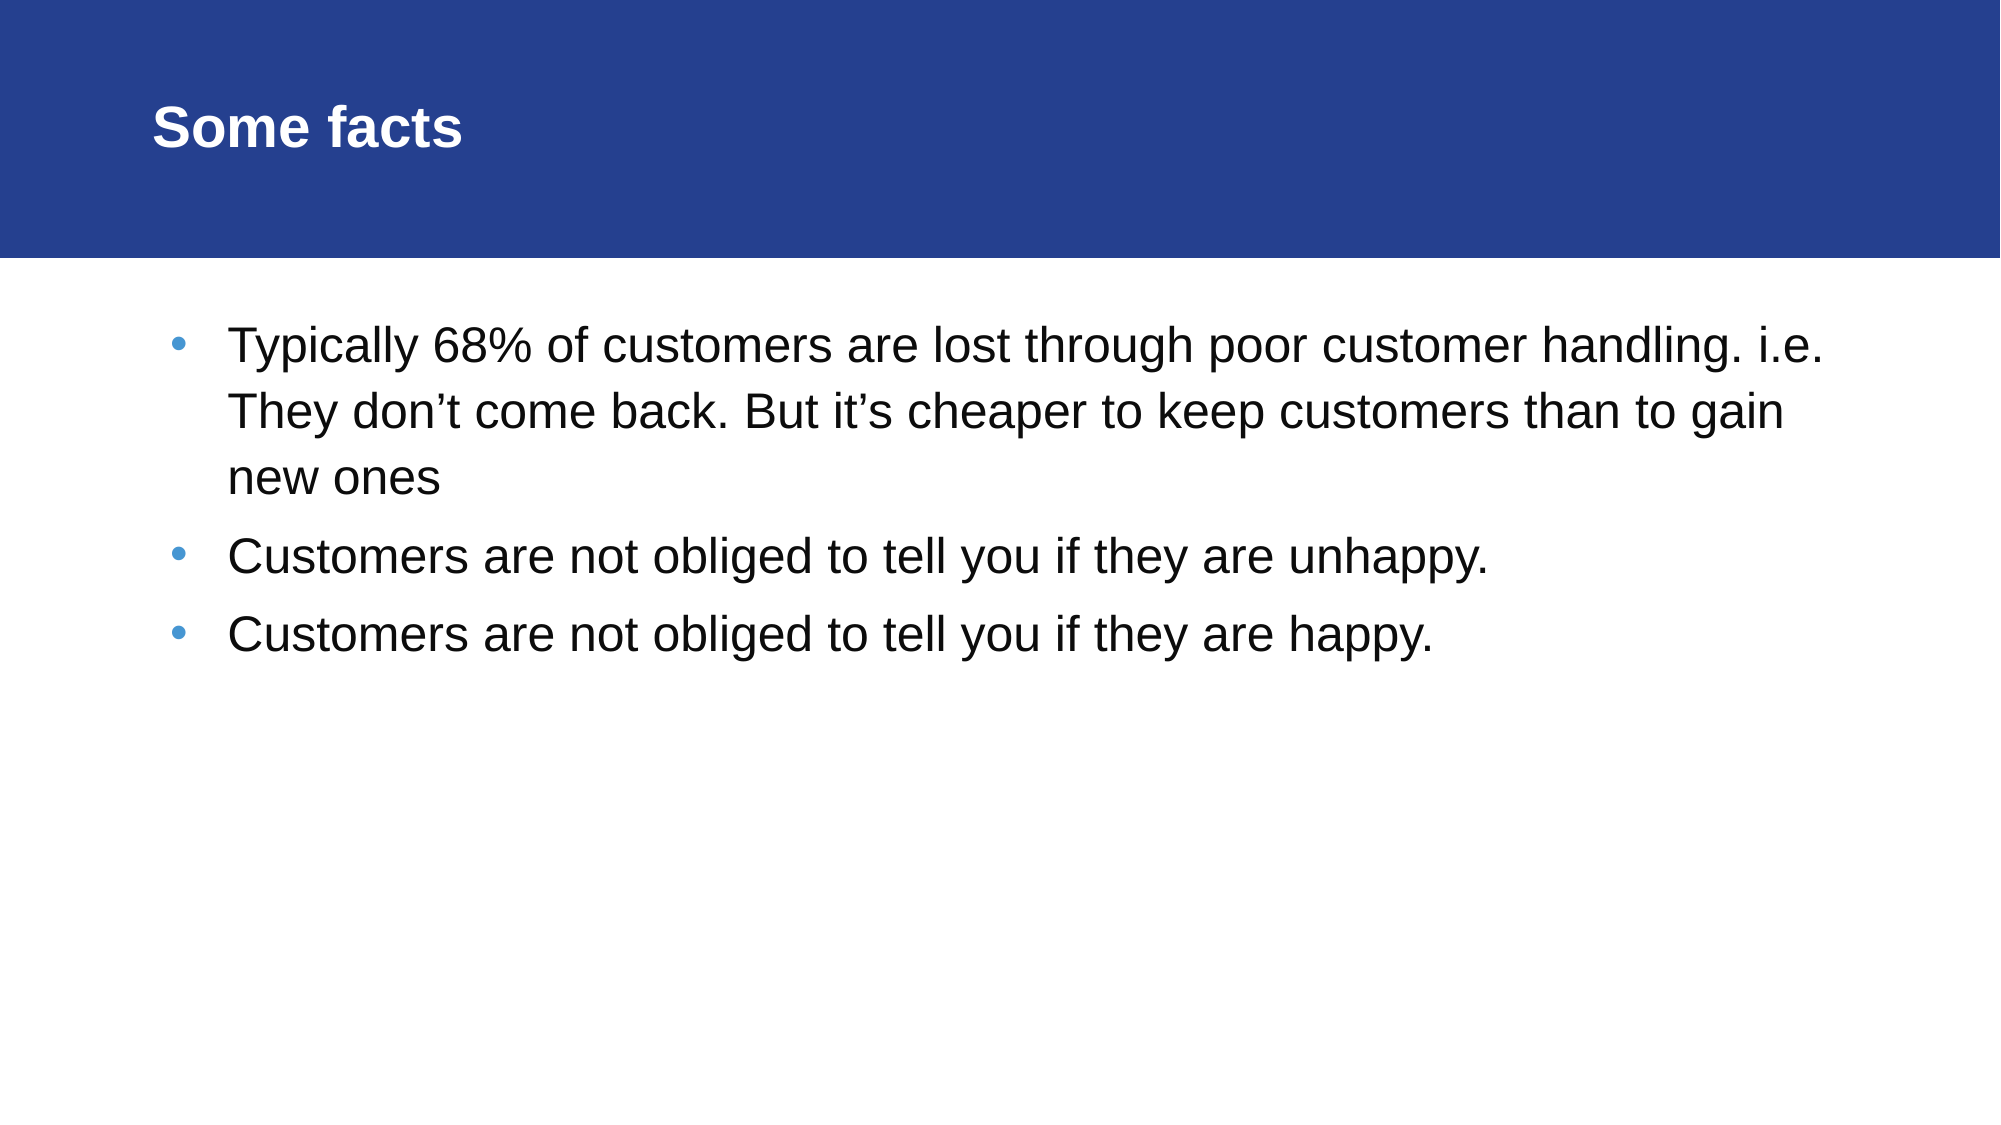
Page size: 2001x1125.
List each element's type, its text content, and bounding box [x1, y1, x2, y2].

title Some facts [137, 20, 1863, 238]
list Typically 68% of customers are lost through poor customer handling. i.e. They don’t come back. But it’s cheaper to keep customers than to gain new ones Customers are not obliged to tell you if they are unhappy. Customers are not obliged to tell you if they are happy. [137, 299, 1863, 1025]
